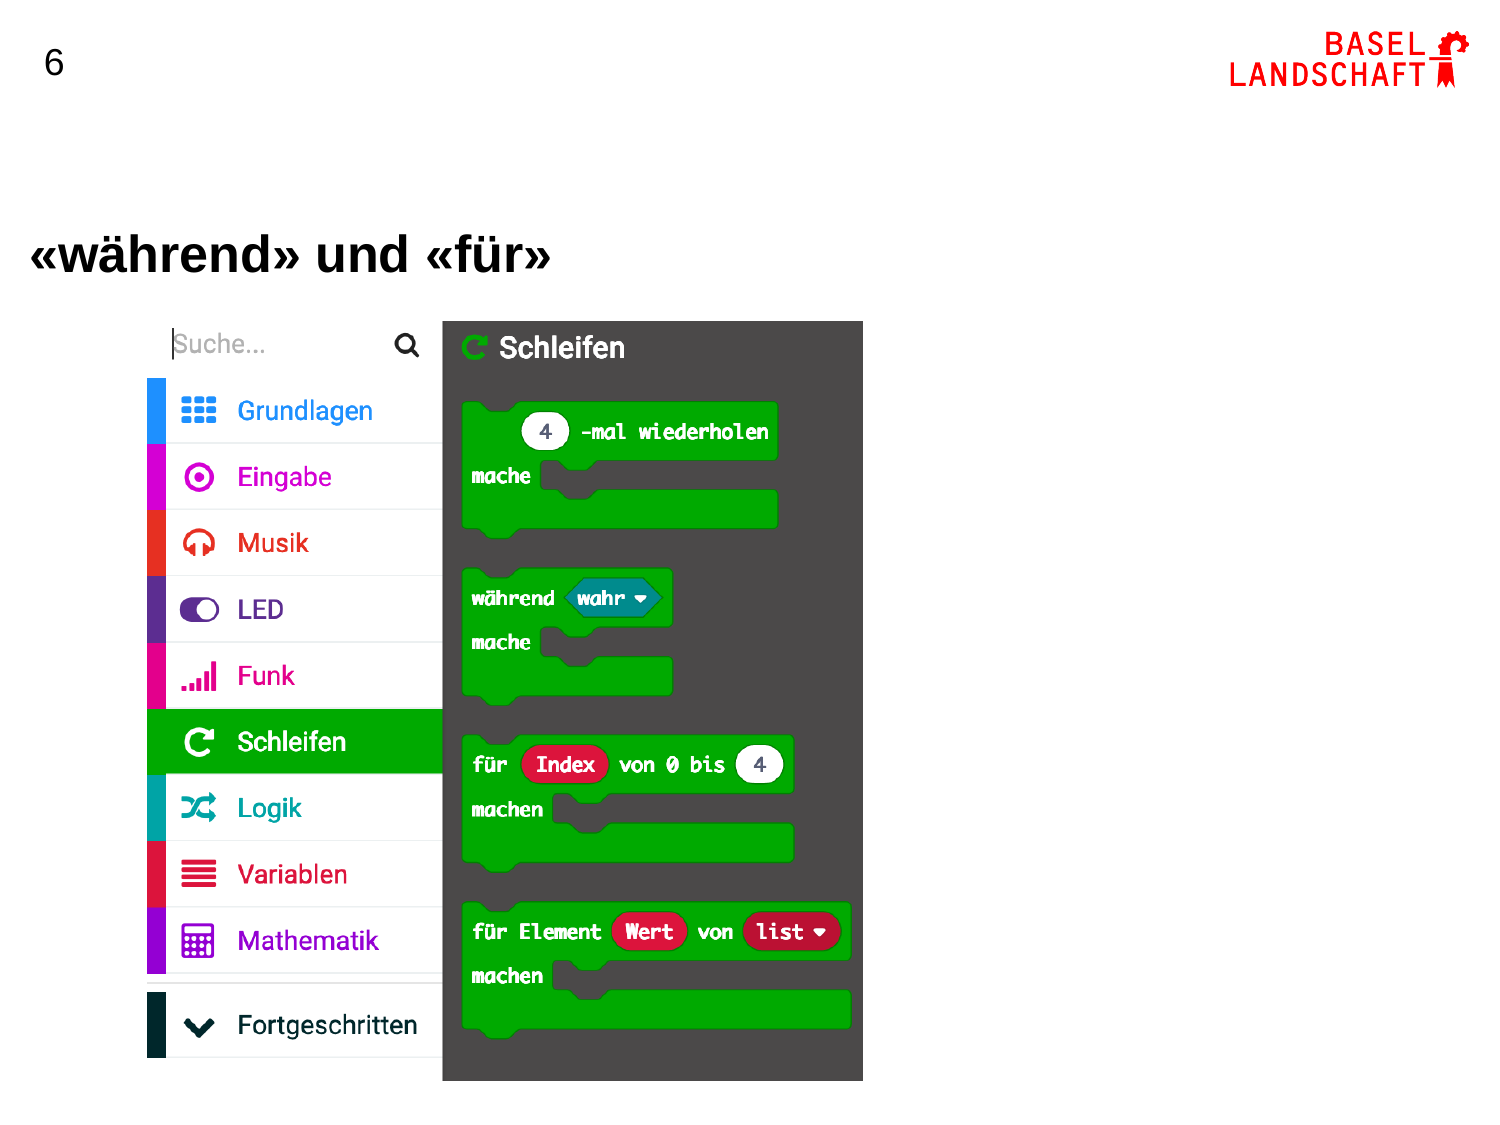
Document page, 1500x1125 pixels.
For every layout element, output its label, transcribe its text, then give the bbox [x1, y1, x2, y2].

slide_number 6 [29, 30, 164, 91]
picture [147, 321, 863, 1082]
title «während» und «für» [29, 159, 1471, 281]
picture [819, 31, 1469, 159]
